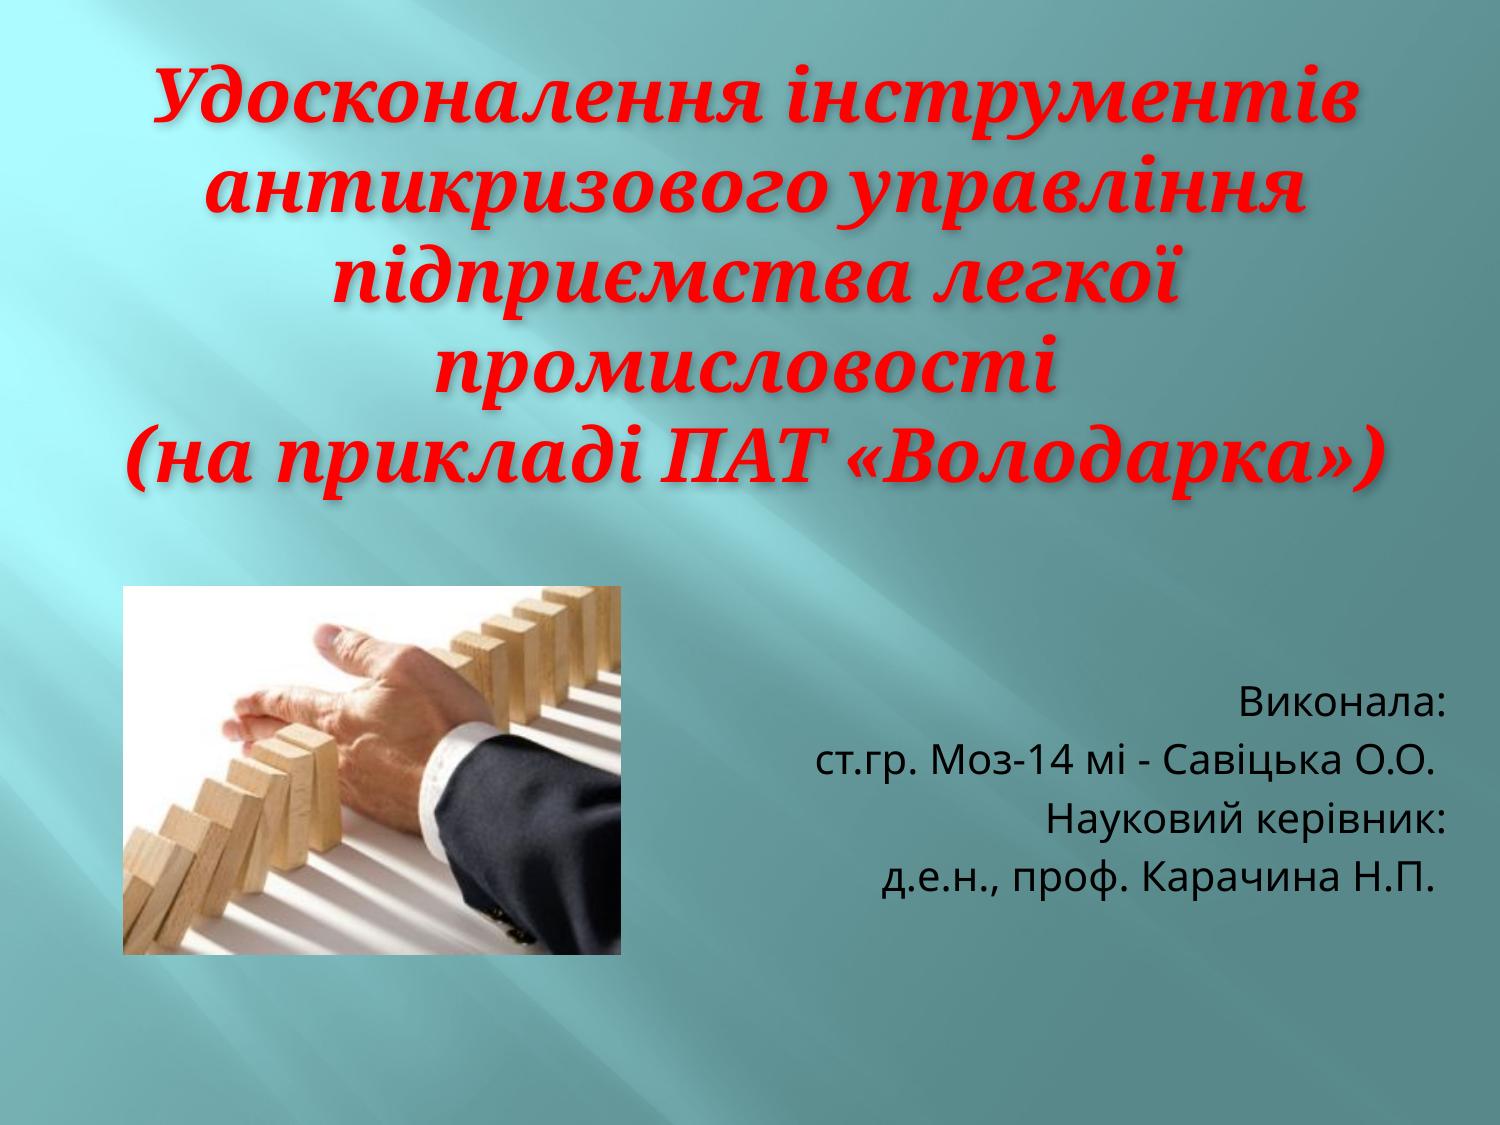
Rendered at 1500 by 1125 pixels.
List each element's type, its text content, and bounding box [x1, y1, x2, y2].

title Удосконалення інструментів антикризового управління підприємства легкої промисловості (на прикладі ПАТ «Володарка») [41, 54, 1471, 491]
picture [123, 585, 621, 955]
table_cell 0,44 [140, 602, 657, 992]
list Виконала: ст.гр. Моз-14 мі - Савіцька О.О. Науковий керівник: д.е.н., проф. Карачина Н.П. [112, 550, 1463, 1047]
